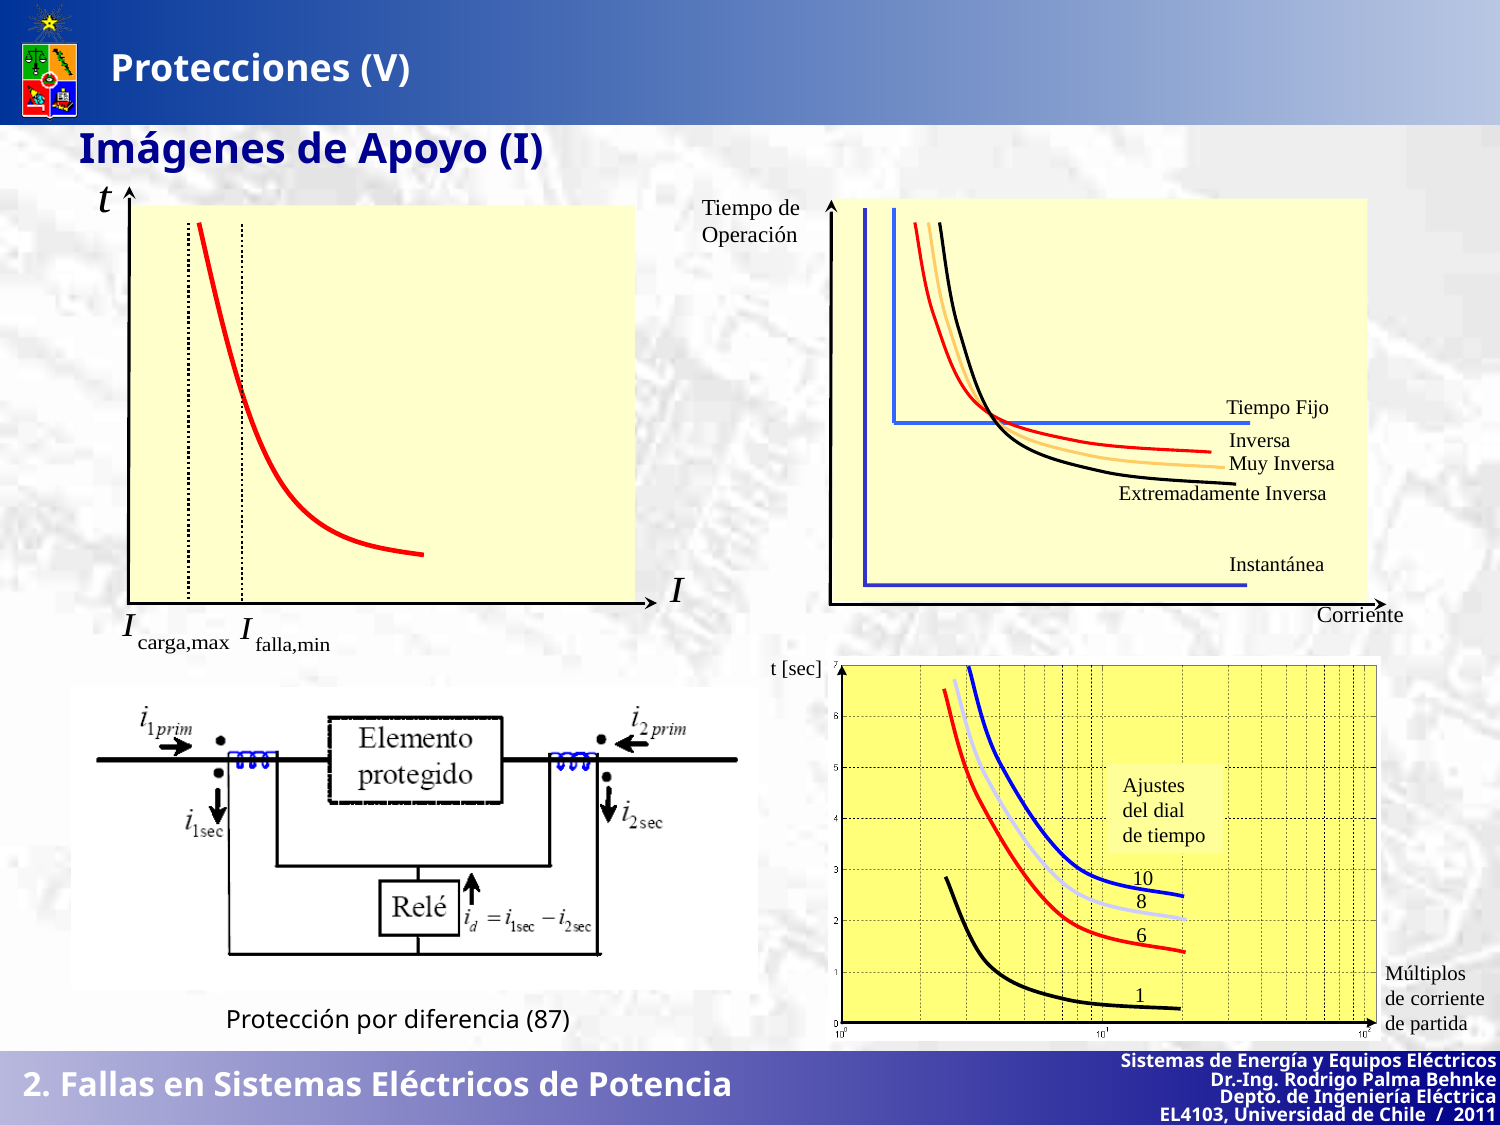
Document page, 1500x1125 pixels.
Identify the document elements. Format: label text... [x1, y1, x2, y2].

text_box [230, 591, 341, 664]
text_box Protecciones (V) [95, 36, 1365, 97]
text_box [755, 646, 1500, 1043]
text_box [112, 585, 242, 666]
picture [0, 125, 1500, 1051]
text_box [129, 205, 635, 603]
text_box [243, 287, 424, 555]
text_box [125, 186, 136, 584]
picture [10, 0, 89, 124]
text_box Protección por diferencia (87) [211, 999, 586, 1041]
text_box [662, 568, 681, 610]
text_box [346, 596, 657, 610]
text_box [91, 178, 121, 225]
text_box 2. Fallas en Sistemas Eléctricos de Potencia [7, 1063, 1278, 1111]
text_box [686, 184, 1430, 635]
text_box [198, 222, 242, 393]
text_box Imágenes de Apoyo (I) [64, 124, 559, 180]
